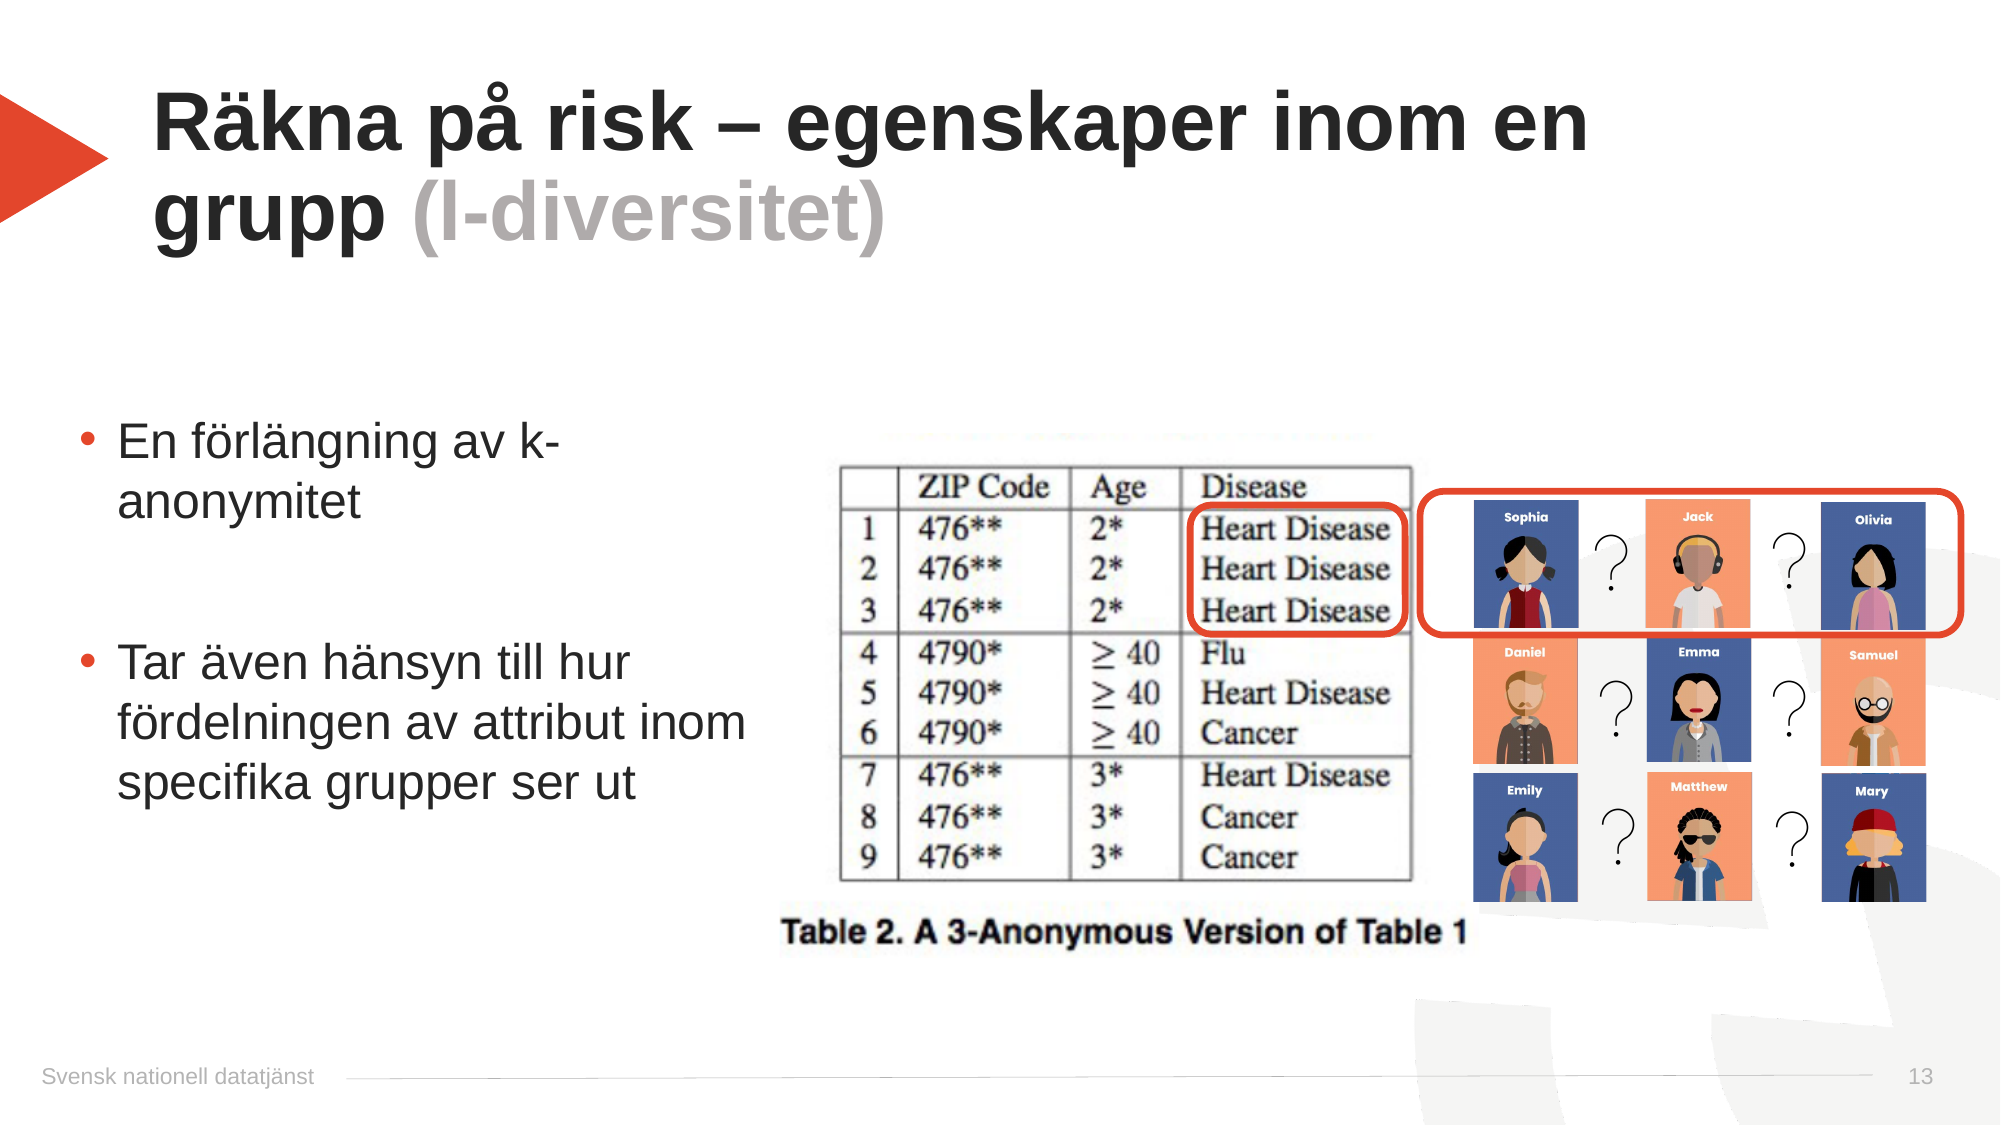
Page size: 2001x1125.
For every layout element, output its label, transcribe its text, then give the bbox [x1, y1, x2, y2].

picture [779, 433, 2001, 1125]
list En förlängning av k-anonymitet Tar även hänsyn till hur fördelningen av attribut inom specifika grupper ser ut [64, 400, 803, 1001]
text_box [1573, 523, 1830, 877]
text_box [1480, 490, 1962, 637]
title Räkna på risk – egenskaper inom en grupp (l-diversitet) [137, 59, 1863, 278]
